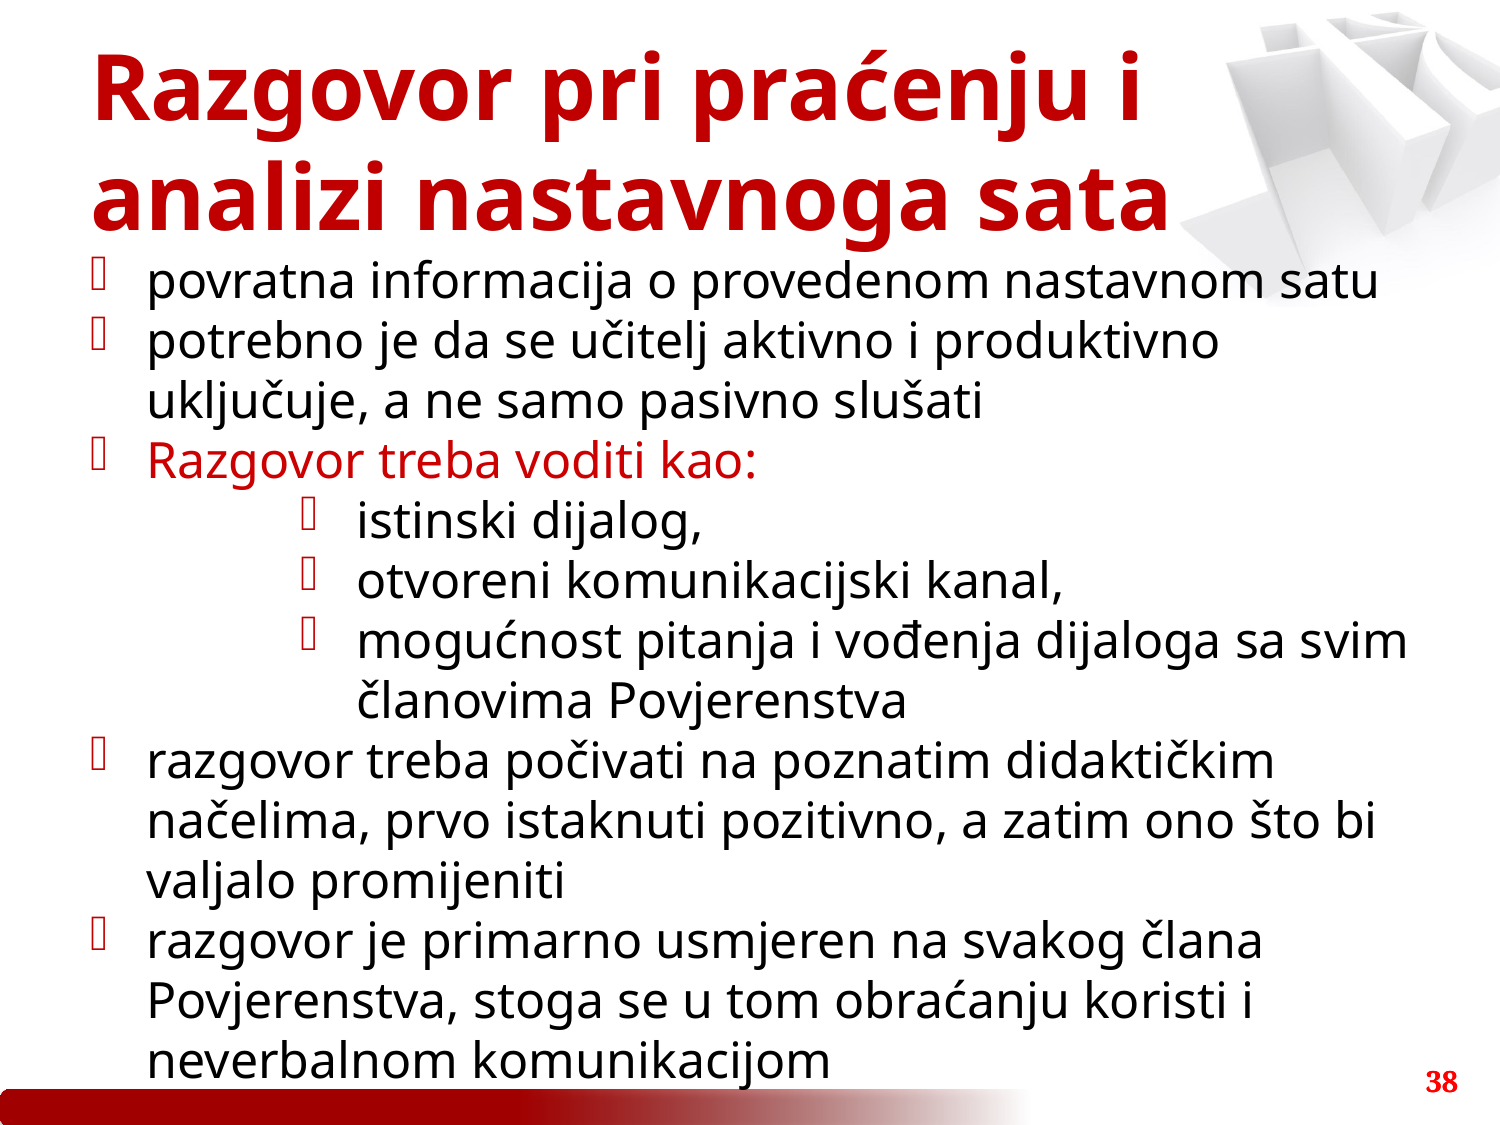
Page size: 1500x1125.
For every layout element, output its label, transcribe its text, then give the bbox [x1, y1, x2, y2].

title Razgovor pri praćenju i analizi nastavnoga sata [75, 45, 1425, 233]
list povratna informacija o provedenom nastavnom satu potrebno je da se učitelj aktivno i produktivno uključuje, a ne samo pasivno slušati Razgovor treba voditi kao: istinski dijalog, otvoreni komunikacijski kanal, mogućnost pitanja i vođenja dijaloga sa svim članovima Povjerenstva razgovor treba počivati na poznatim didaktičkim načelima, prvo istaknuti pozitivno, a zatim ono što bi valjalo promijeniti razgovor je primarno usmjeren na svakog člana Povjerenstva, stoga se u tom obraćanju koristi i neverbalnom komunikacijom [75, 267, 1459, 1071]
picture [1171, 0, 1500, 307]
